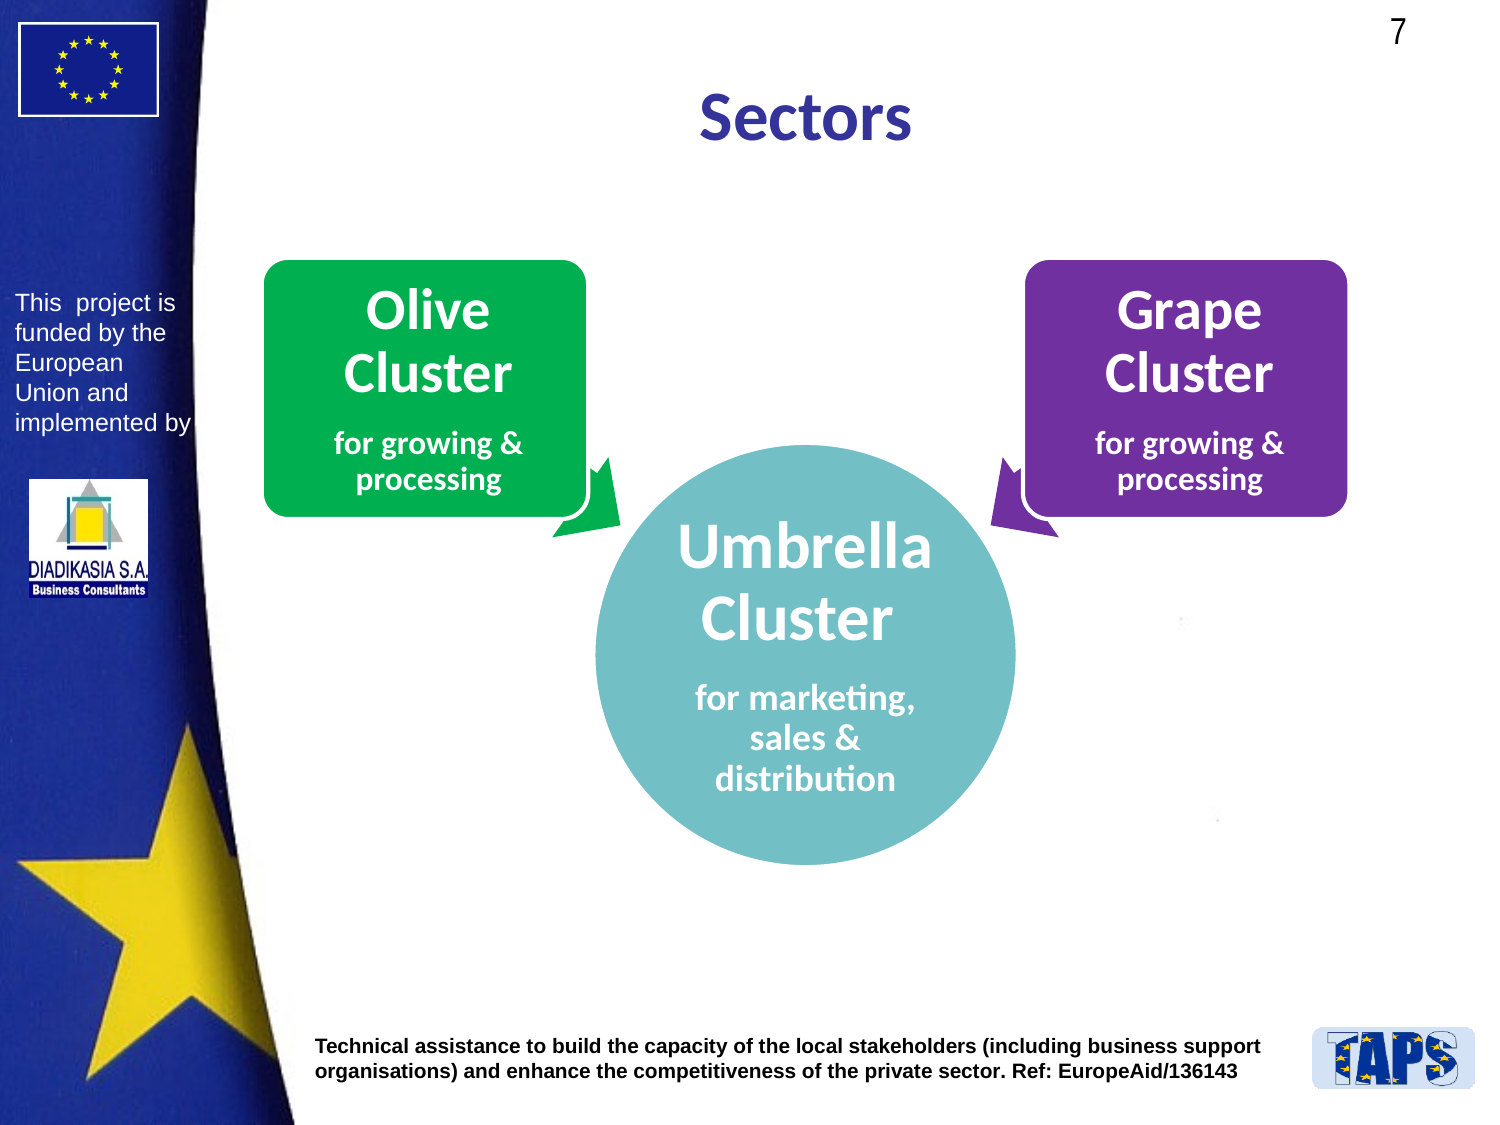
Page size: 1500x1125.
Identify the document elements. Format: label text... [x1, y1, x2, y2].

picture [0, 0, 1500, 1125]
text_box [260, 212, 1351, 913]
title Sectors [237, 61, 1376, 163]
